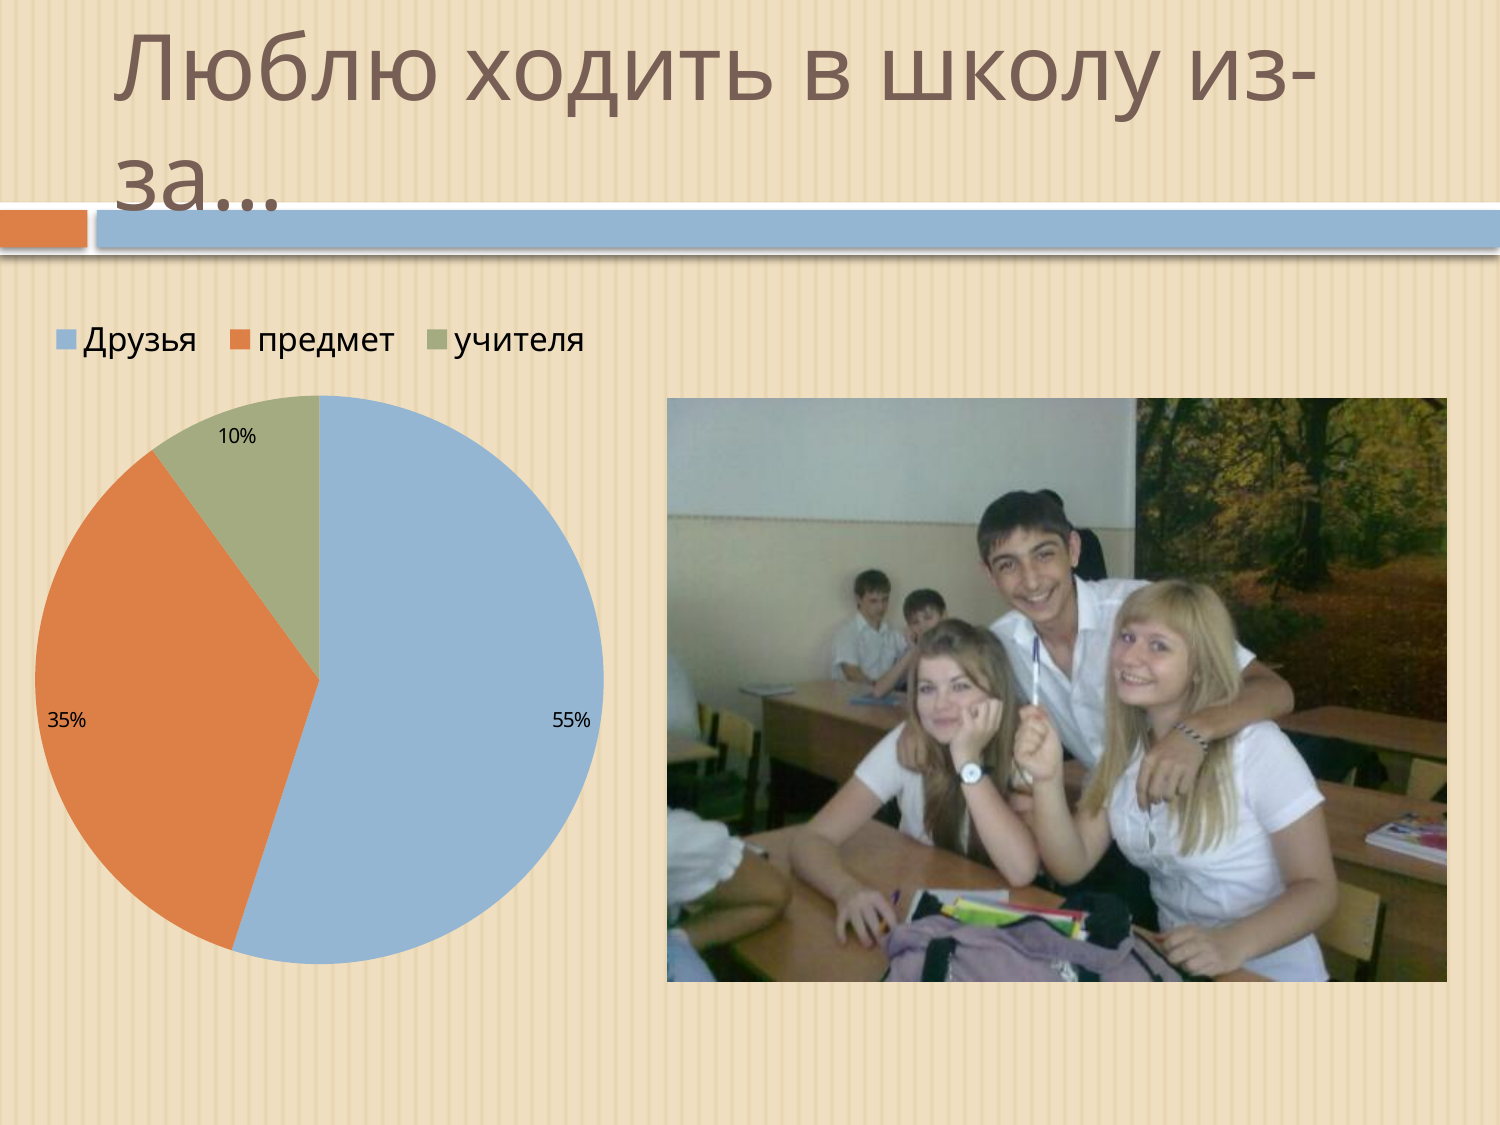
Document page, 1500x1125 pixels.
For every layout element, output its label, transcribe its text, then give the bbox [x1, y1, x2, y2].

chart [34, 304, 809, 1048]
title Люблю ходить в школу из-за… [99, 37, 1438, 200]
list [667, 398, 1447, 983]
